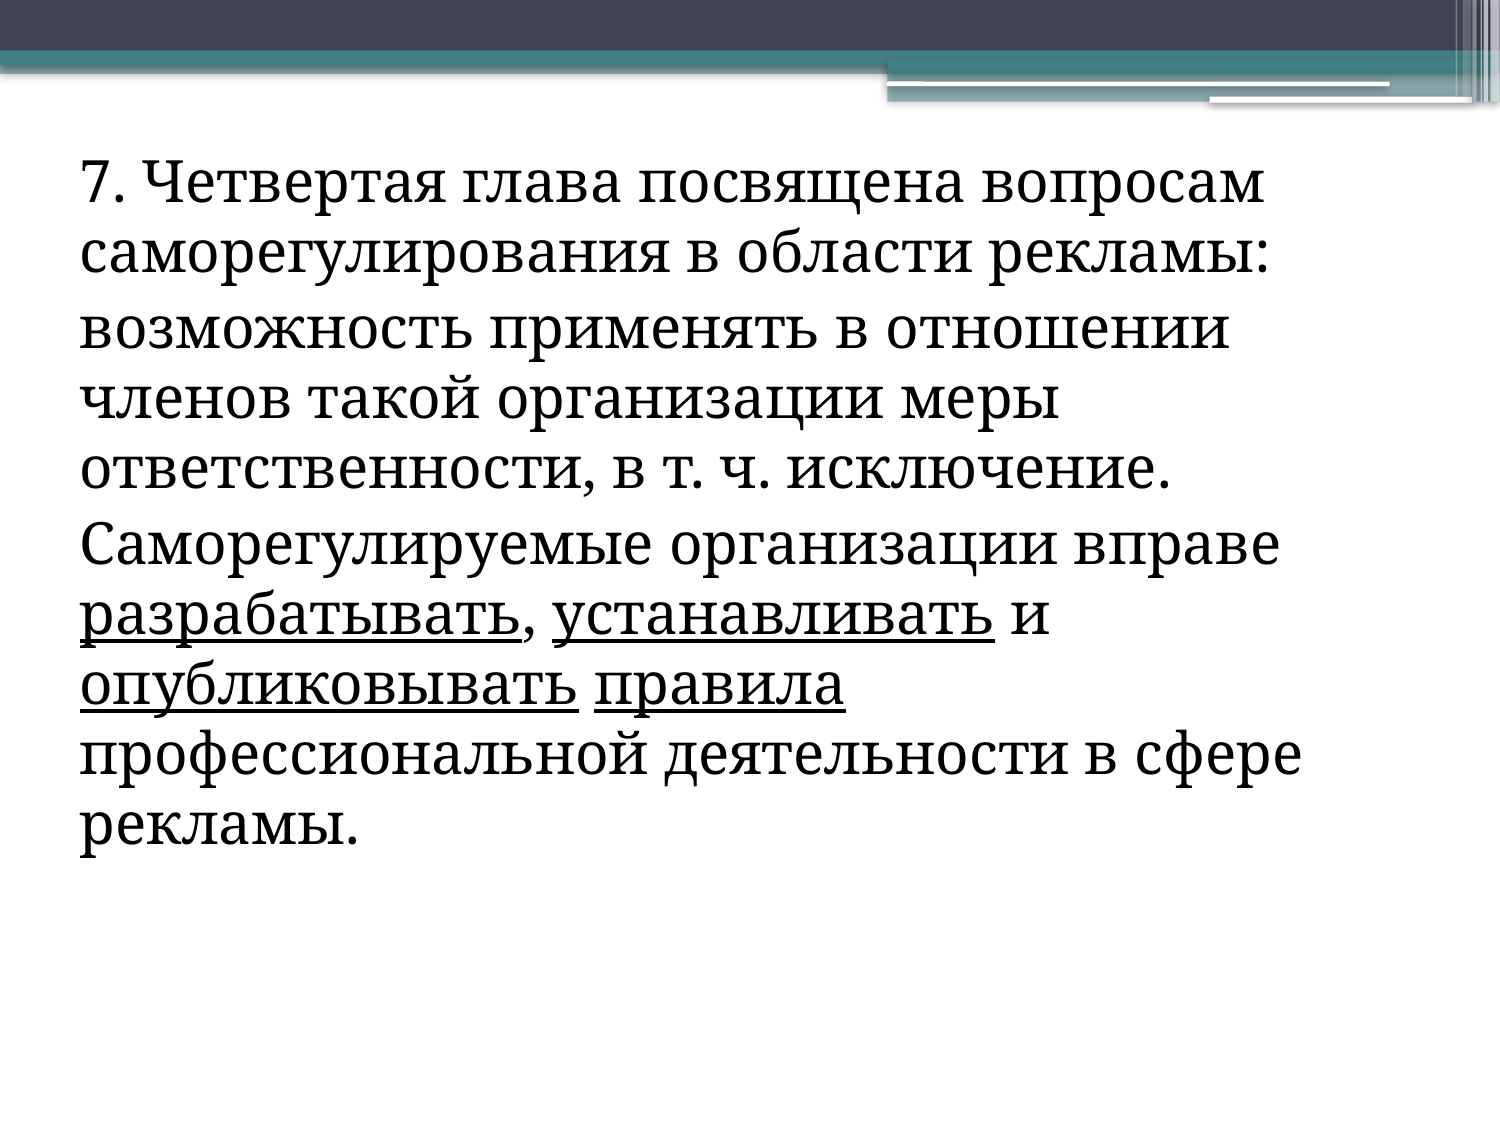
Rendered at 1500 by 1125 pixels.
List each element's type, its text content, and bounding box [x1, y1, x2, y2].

list 7. Четвертая глава посвящена вопросам саморегулирования в области рекламы: возможность применять в отношении членов такой организации меры ответственности, в т. ч. исключение. Саморегулируемые организации вправе разрабатывать, устанавливать и опубликовывать правила профессиональной деятельности в сфере рекламы. [64, 137, 1425, 1047]
